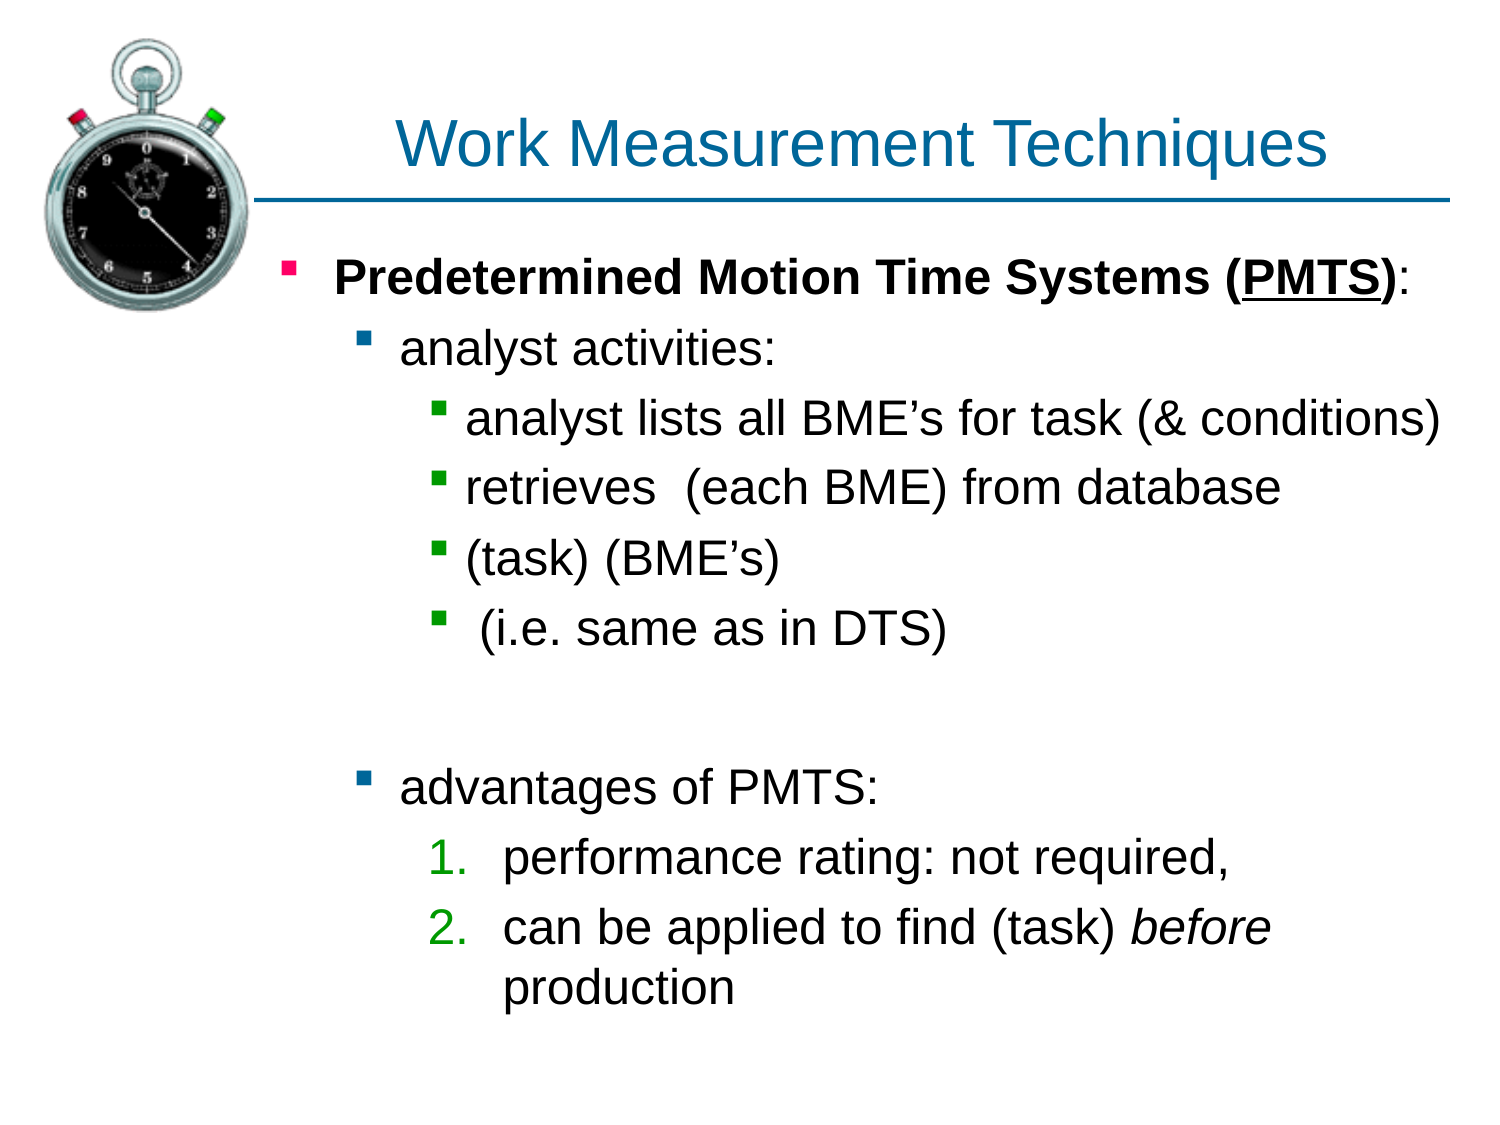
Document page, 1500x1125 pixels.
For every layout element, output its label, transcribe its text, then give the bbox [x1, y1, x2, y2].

title Work Measurement Techniques [275, 37, 1450, 188]
picture [37, 37, 254, 313]
